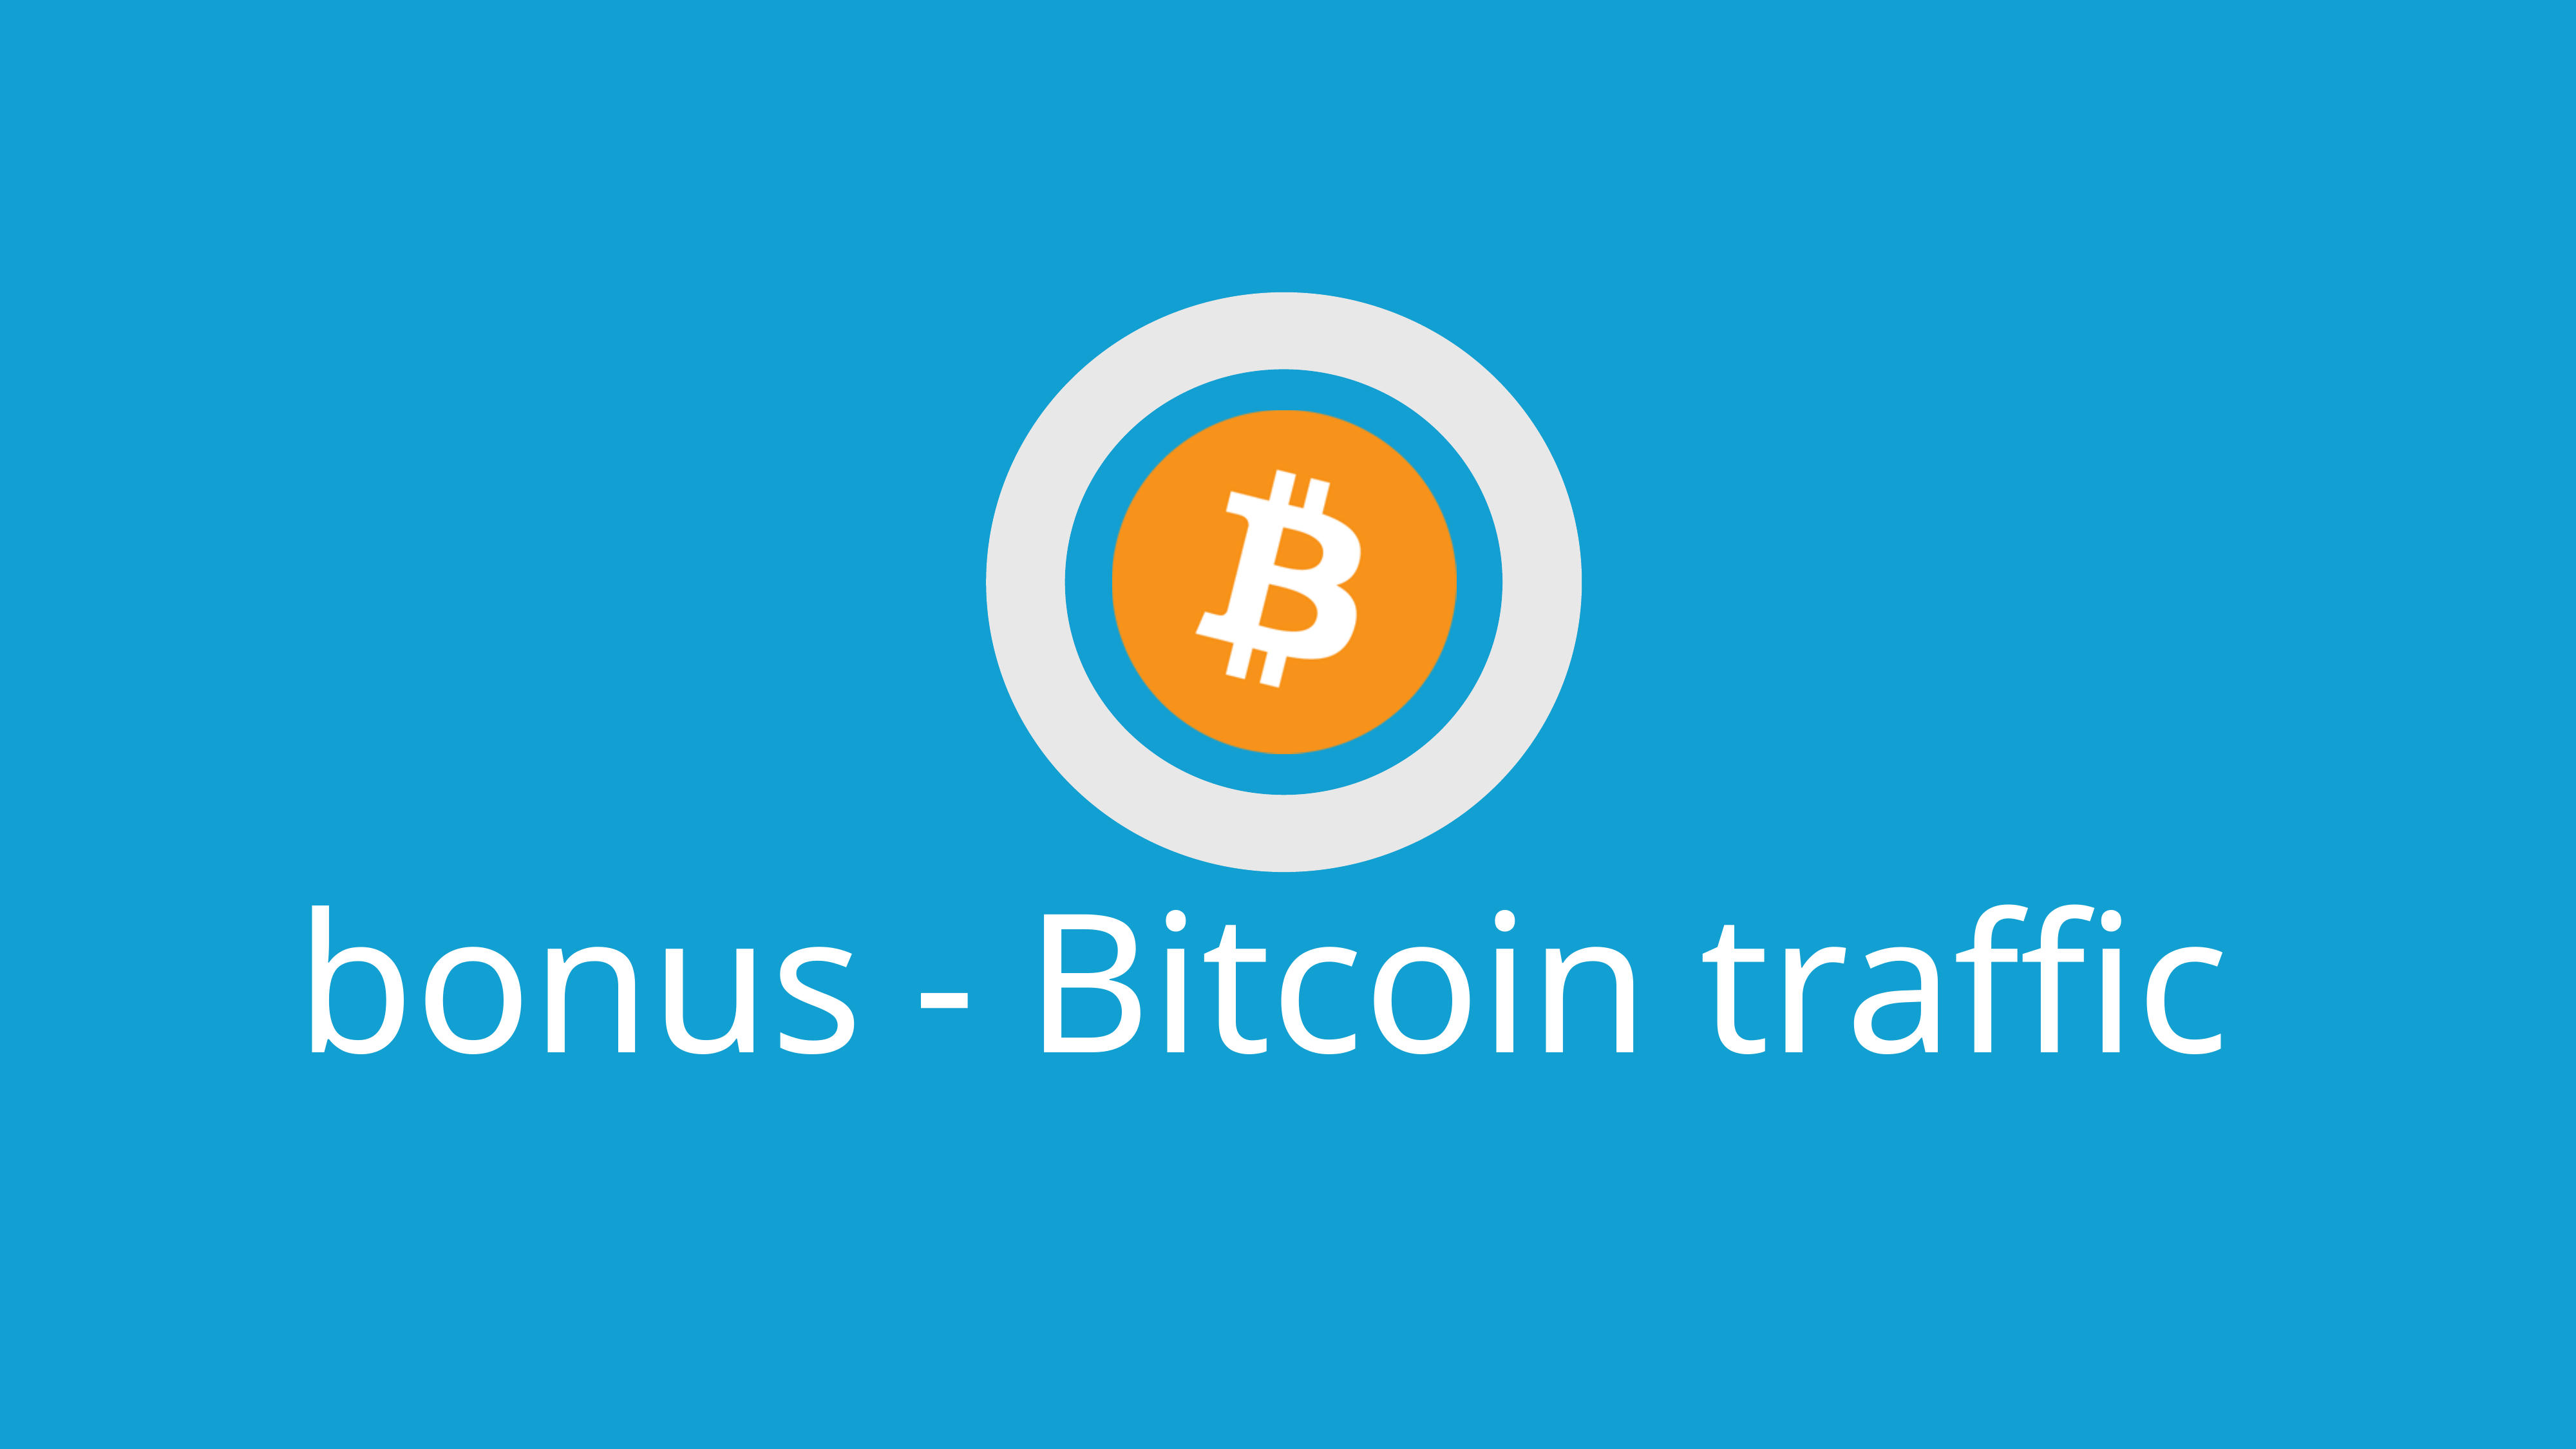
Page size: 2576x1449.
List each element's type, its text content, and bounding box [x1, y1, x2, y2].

text_box bonus - Bitcoin traffic [0, 904, 2576, 1103]
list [1112, 410, 1457, 754]
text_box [987, 293, 1581, 871]
